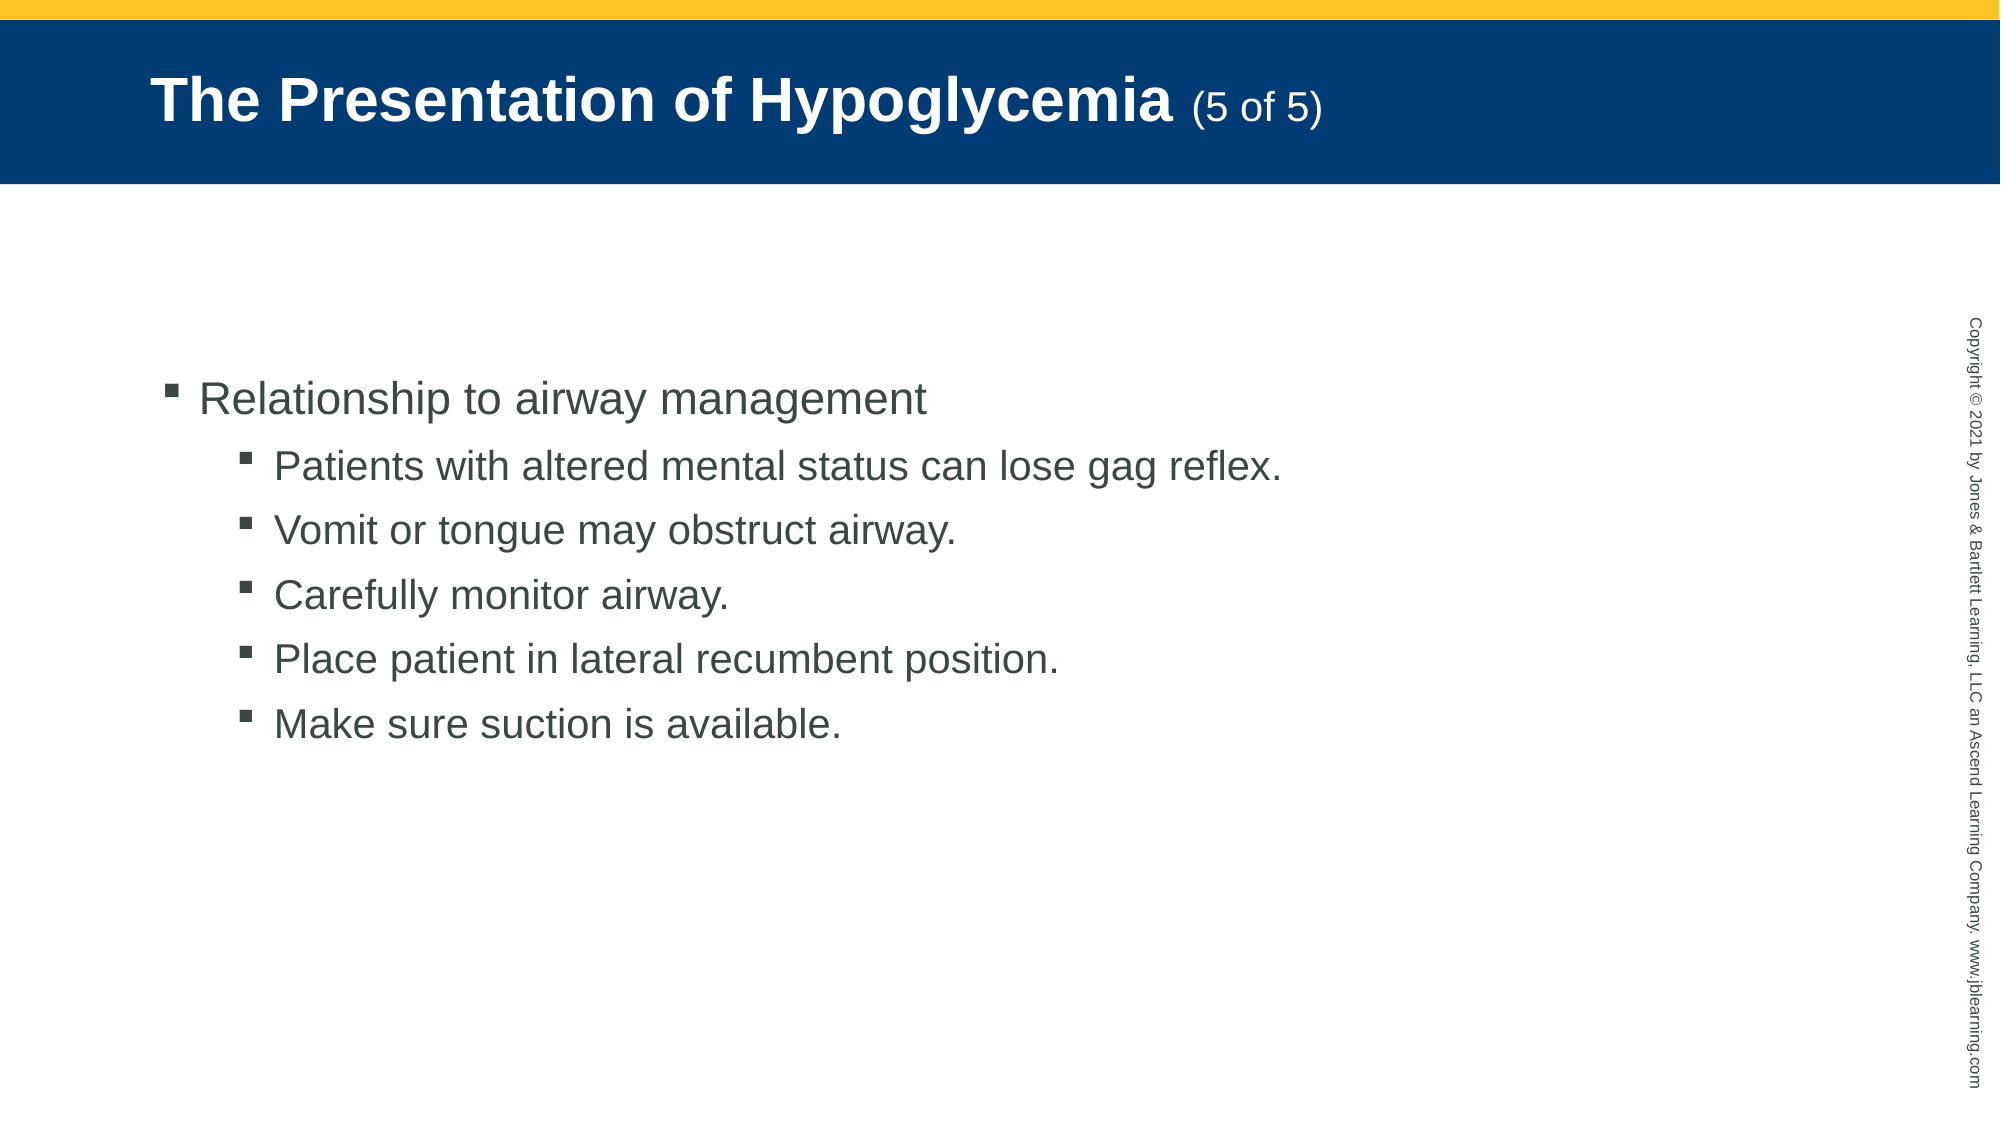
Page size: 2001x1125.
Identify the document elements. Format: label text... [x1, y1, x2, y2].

list Relationship to airway management Patients with altered mental status can lose gag reflex. Vomit or tongue may obstruct airway. Carefully monitor airway. Place patient in lateral recumbent position. Make sure suction is available. [146, 361, 1859, 1016]
title The Presentation of Hypoglycemia (5 of 5) [0, 19, 2000, 185]
